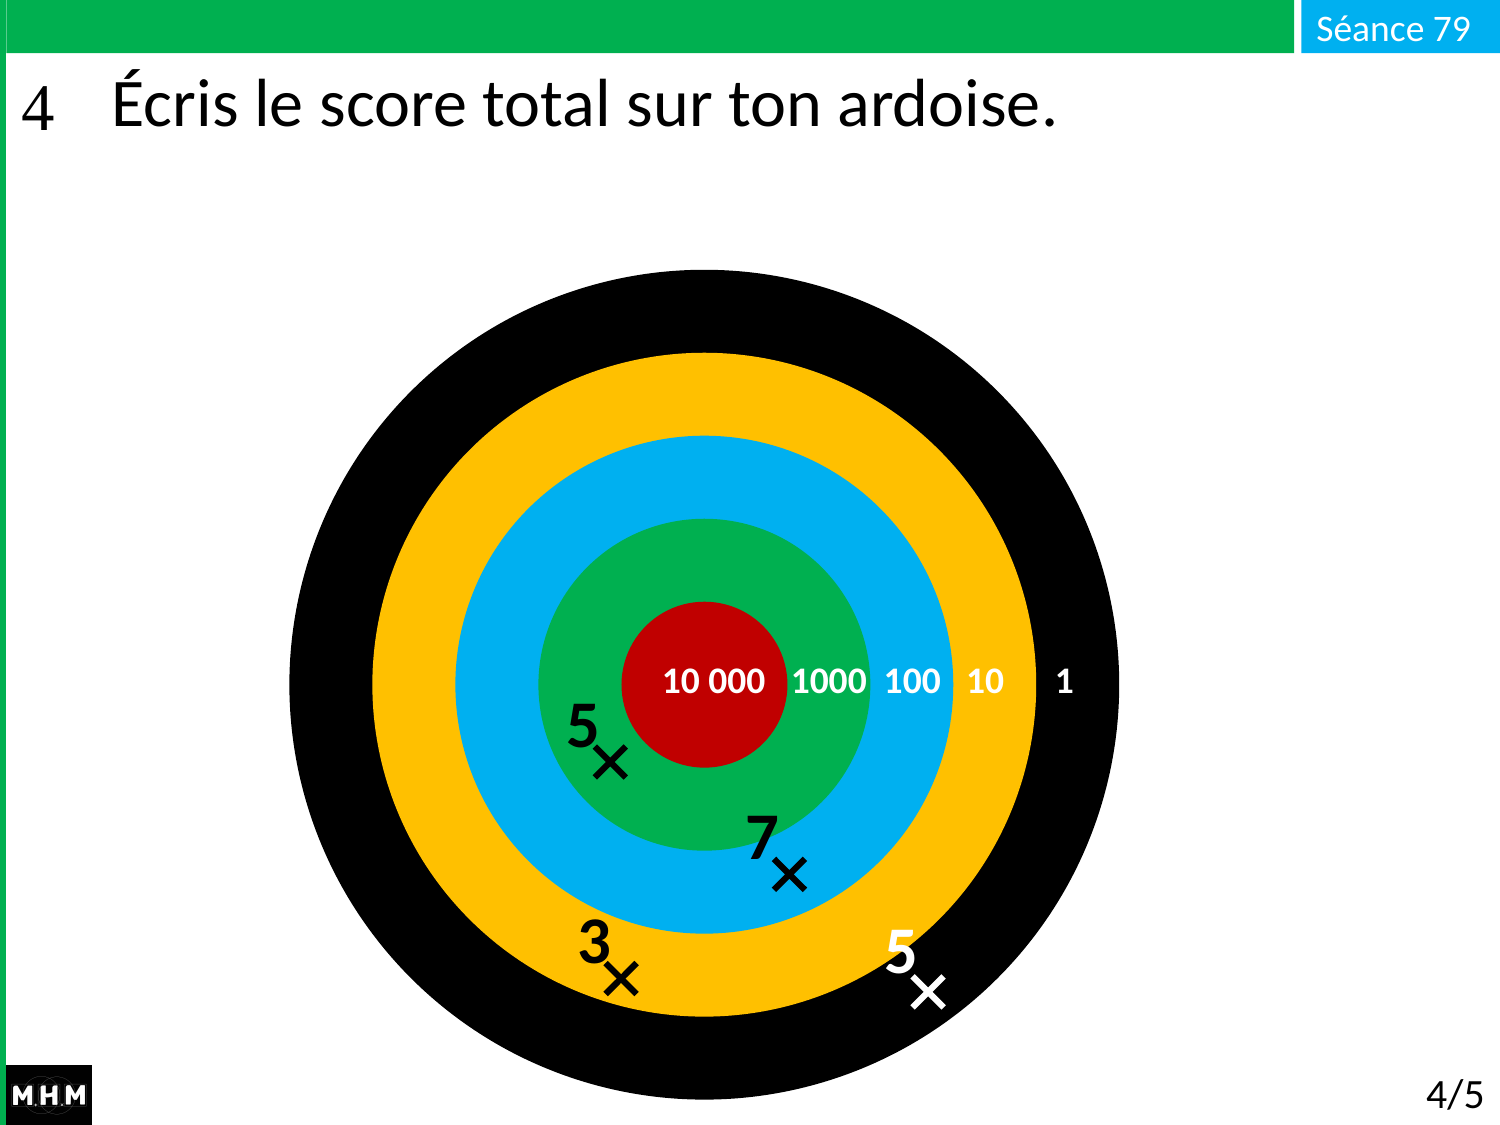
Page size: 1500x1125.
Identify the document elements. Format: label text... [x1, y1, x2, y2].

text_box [562, 889, 658, 1009]
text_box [731, 785, 827, 905]
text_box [289, 269, 1277, 1100]
title Écris le score total sur ton ardoise. [96, 60, 1391, 150]
list 4/5 [1297, 1064, 1500, 1125]
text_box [551, 673, 647, 792]
picture [6, 1065, 92, 1125]
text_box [869, 899, 965, 1022]
